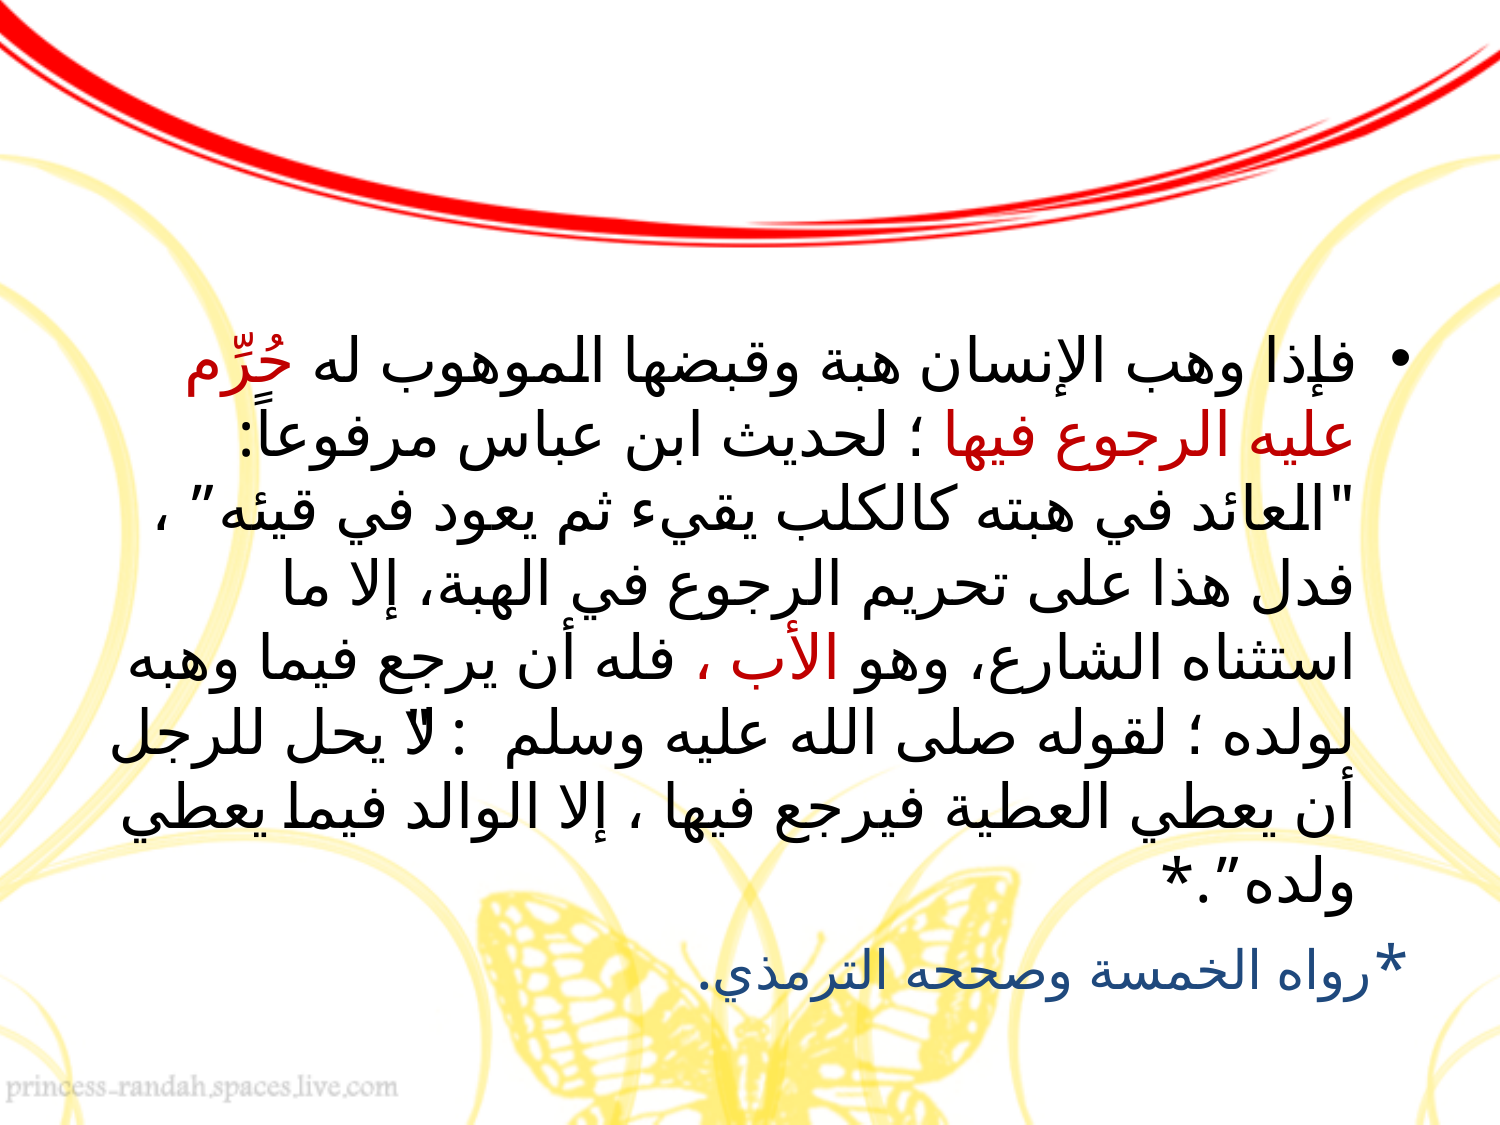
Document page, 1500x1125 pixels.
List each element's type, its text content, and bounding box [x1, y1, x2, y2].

list فإذا وهب الإنسان هبة وقبضها الموهوب له حُرِّم عليه الرجوع فيها ؛ لحديث ابن عباس مرفوعاً: "العائد في هبته كالكلب يقيء ثم يعود في قيئه” ، فدل هذا على تحريم الرجوع في الهبة، إلا ما استثناه الشارع، وهو الأب ، فله أن يرجع فيما وهبه لولده ؛ لقوله صلى الله عليه وسلم: "لا يحل للرجل أن يعطي العطية فيرجع فيها ، إلا الوالد فيما يعطي ولده”.* *رواه الخمسة وصححه الترمذي. [75, 312, 1425, 1013]
picture [0, 0, 1500, 1125]
title [75, 45, 1425, 233]
